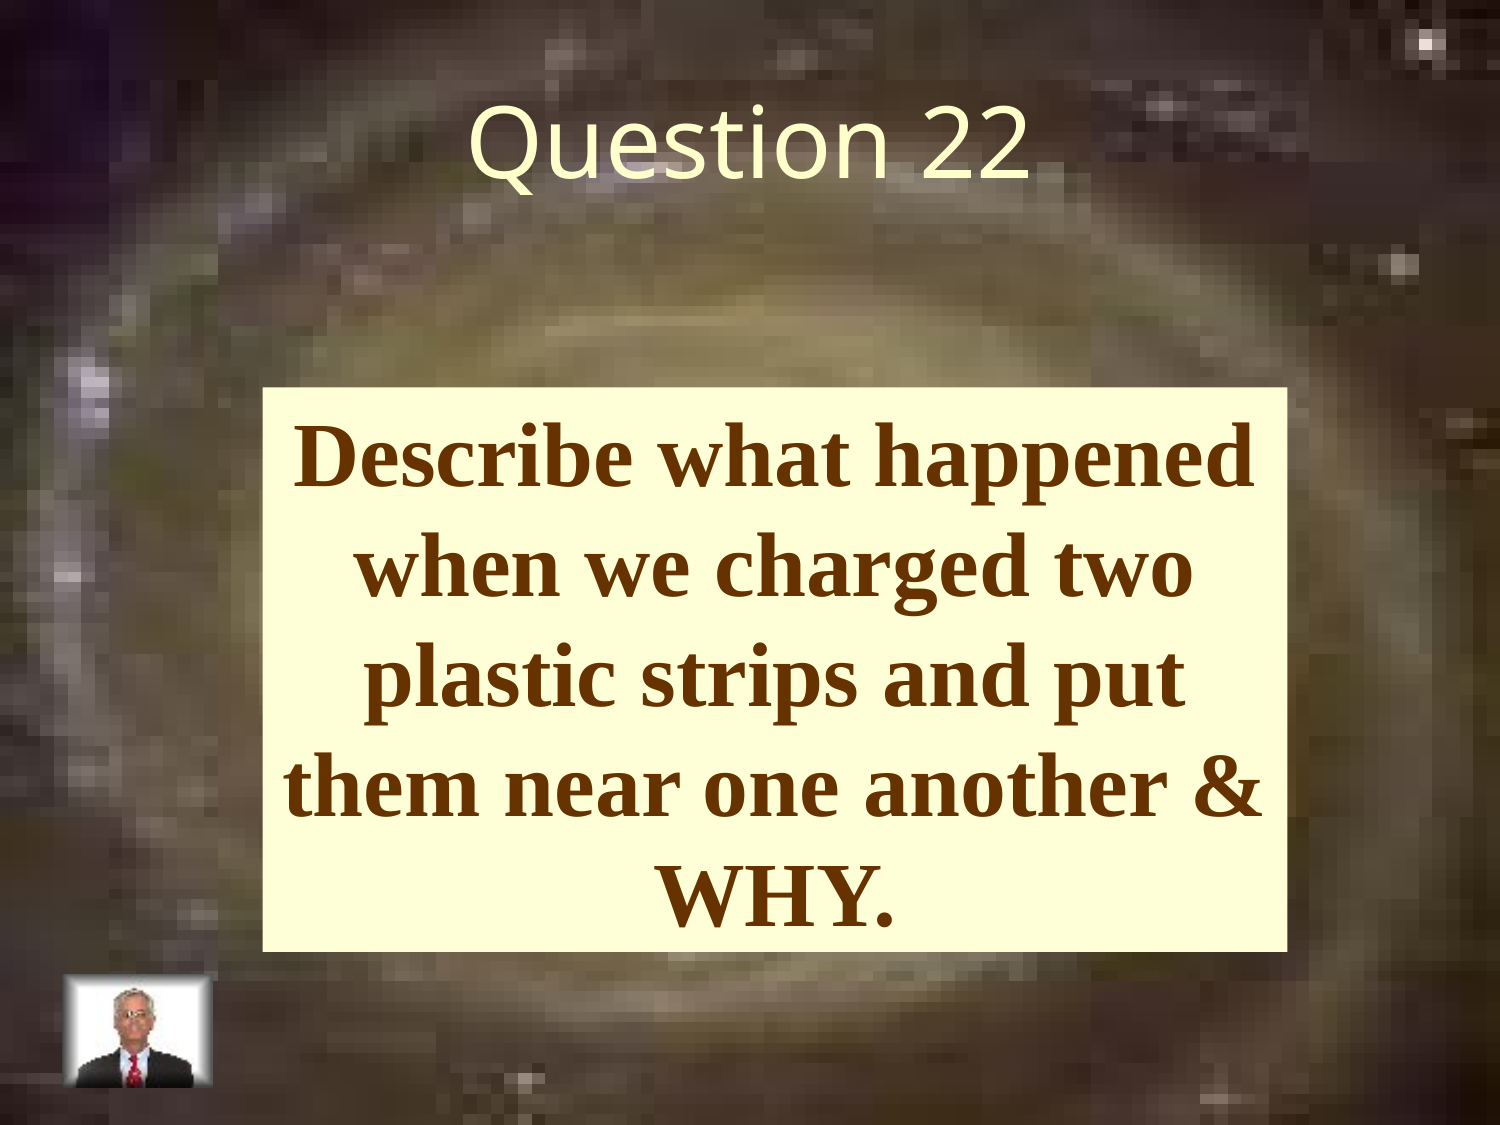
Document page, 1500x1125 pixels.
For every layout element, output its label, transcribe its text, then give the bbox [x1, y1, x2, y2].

text_box Describe what happened when we charged two plastic strips and put them near one another & WHY. [262, 387, 1288, 952]
picture [0, 0, 1500, 1125]
title Question 22 [74, 44, 1426, 233]
